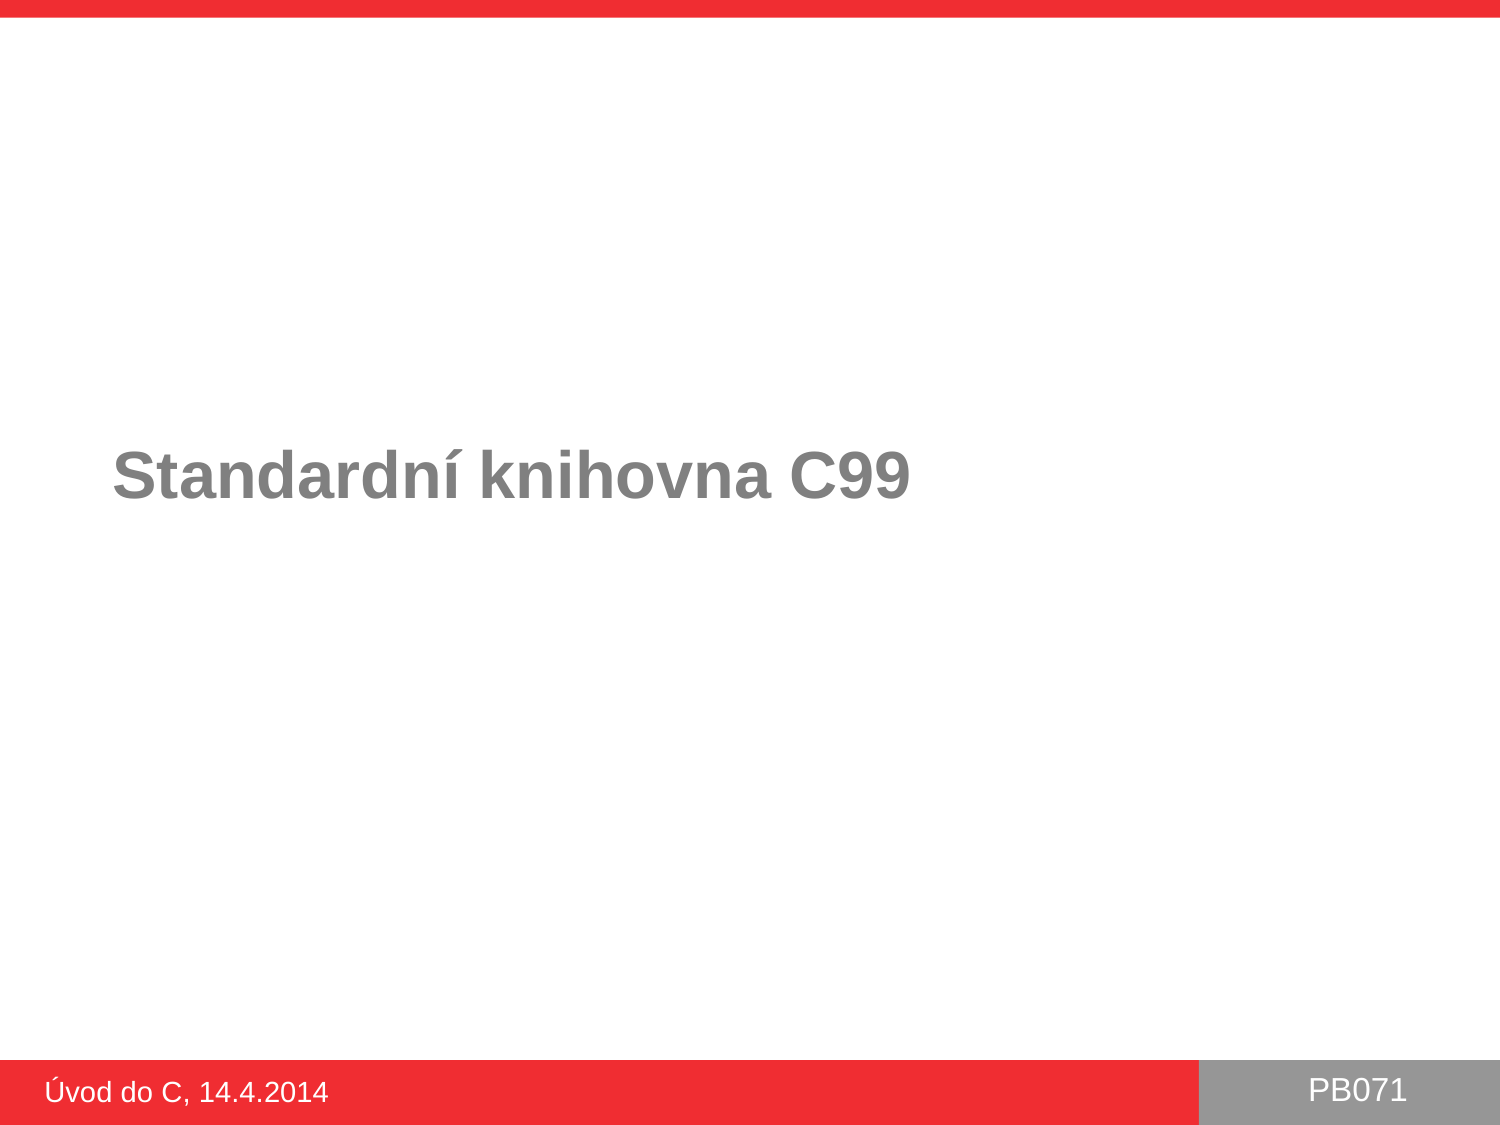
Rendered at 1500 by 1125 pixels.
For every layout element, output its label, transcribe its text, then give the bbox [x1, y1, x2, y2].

footer Úvod do C, 14.4.2014 [29, 1065, 1199, 1125]
title Standardní knihovna C99 [112, 376, 1388, 564]
